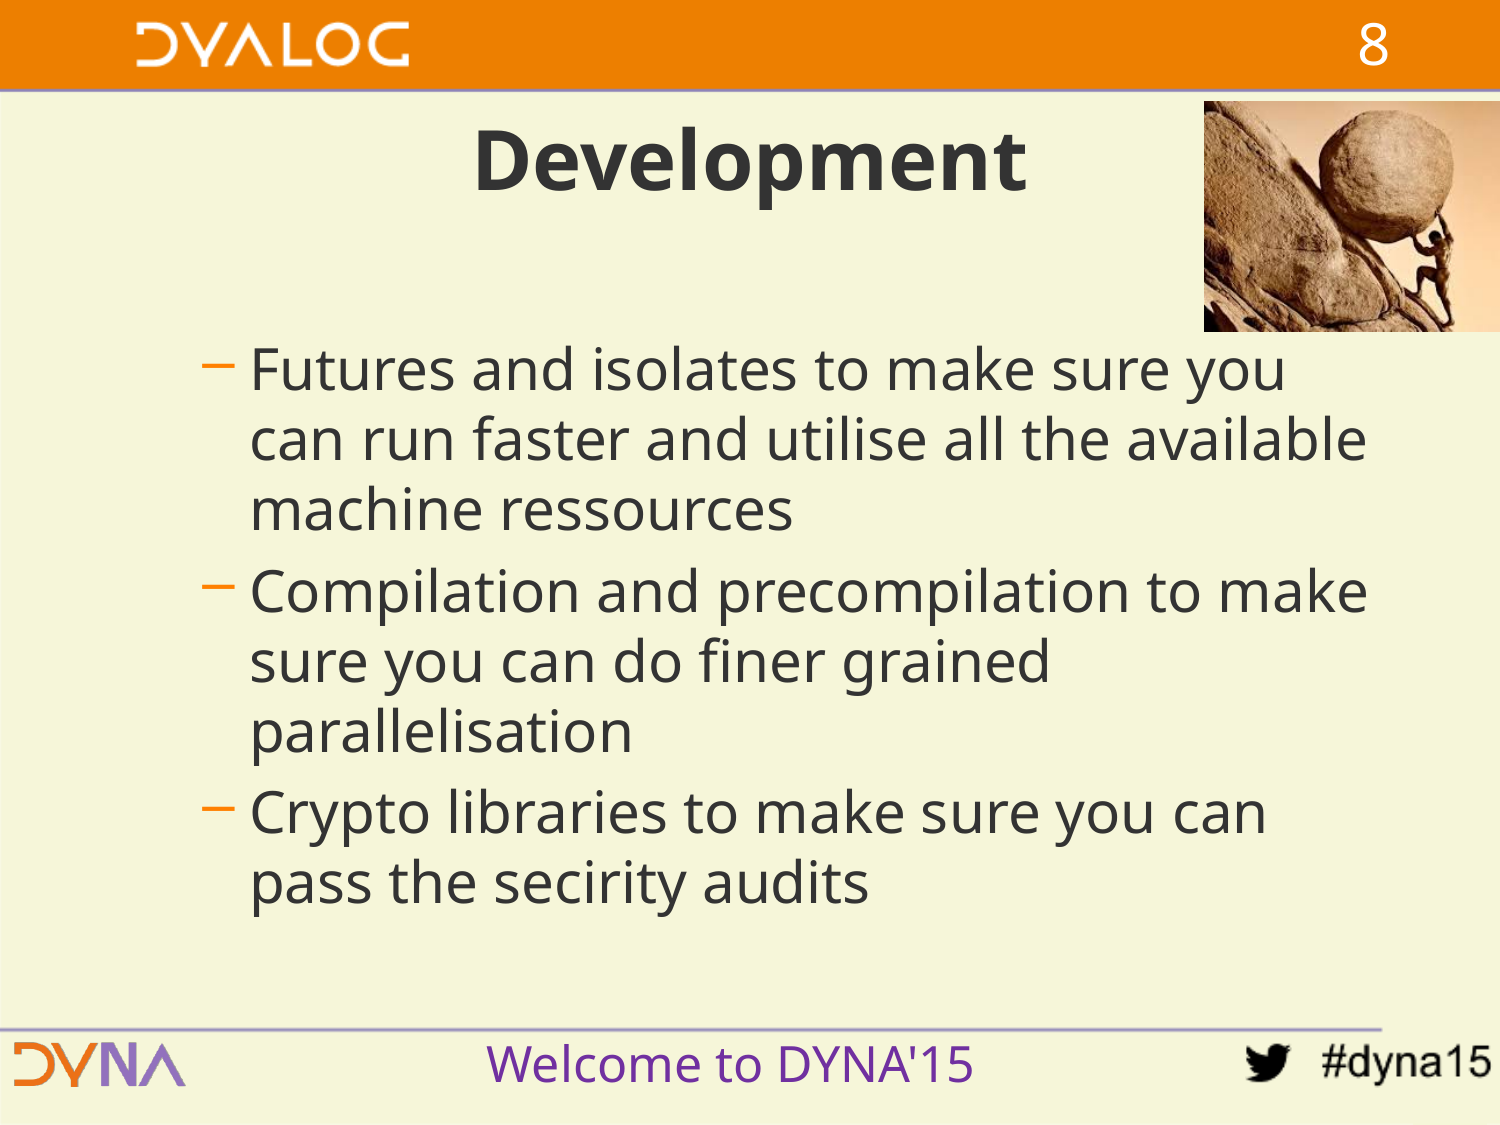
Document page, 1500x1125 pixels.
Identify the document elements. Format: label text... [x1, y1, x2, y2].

picture [0, 0, 1500, 1125]
list Futures and isolates to make sure you can run faster and utilise all the available machine ressources Compilation and precompilation to make sure you can do finer grained parallelisation Crypto libraries to make sure you can pass the secirity audits [112, 324, 1388, 1000]
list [1204, 101, 1500, 332]
title Development [112, 99, 1388, 288]
footer Welcome to DYNA'15 [249, 1025, 1213, 1100]
slide_number 7 [1299, 0, 1406, 75]
